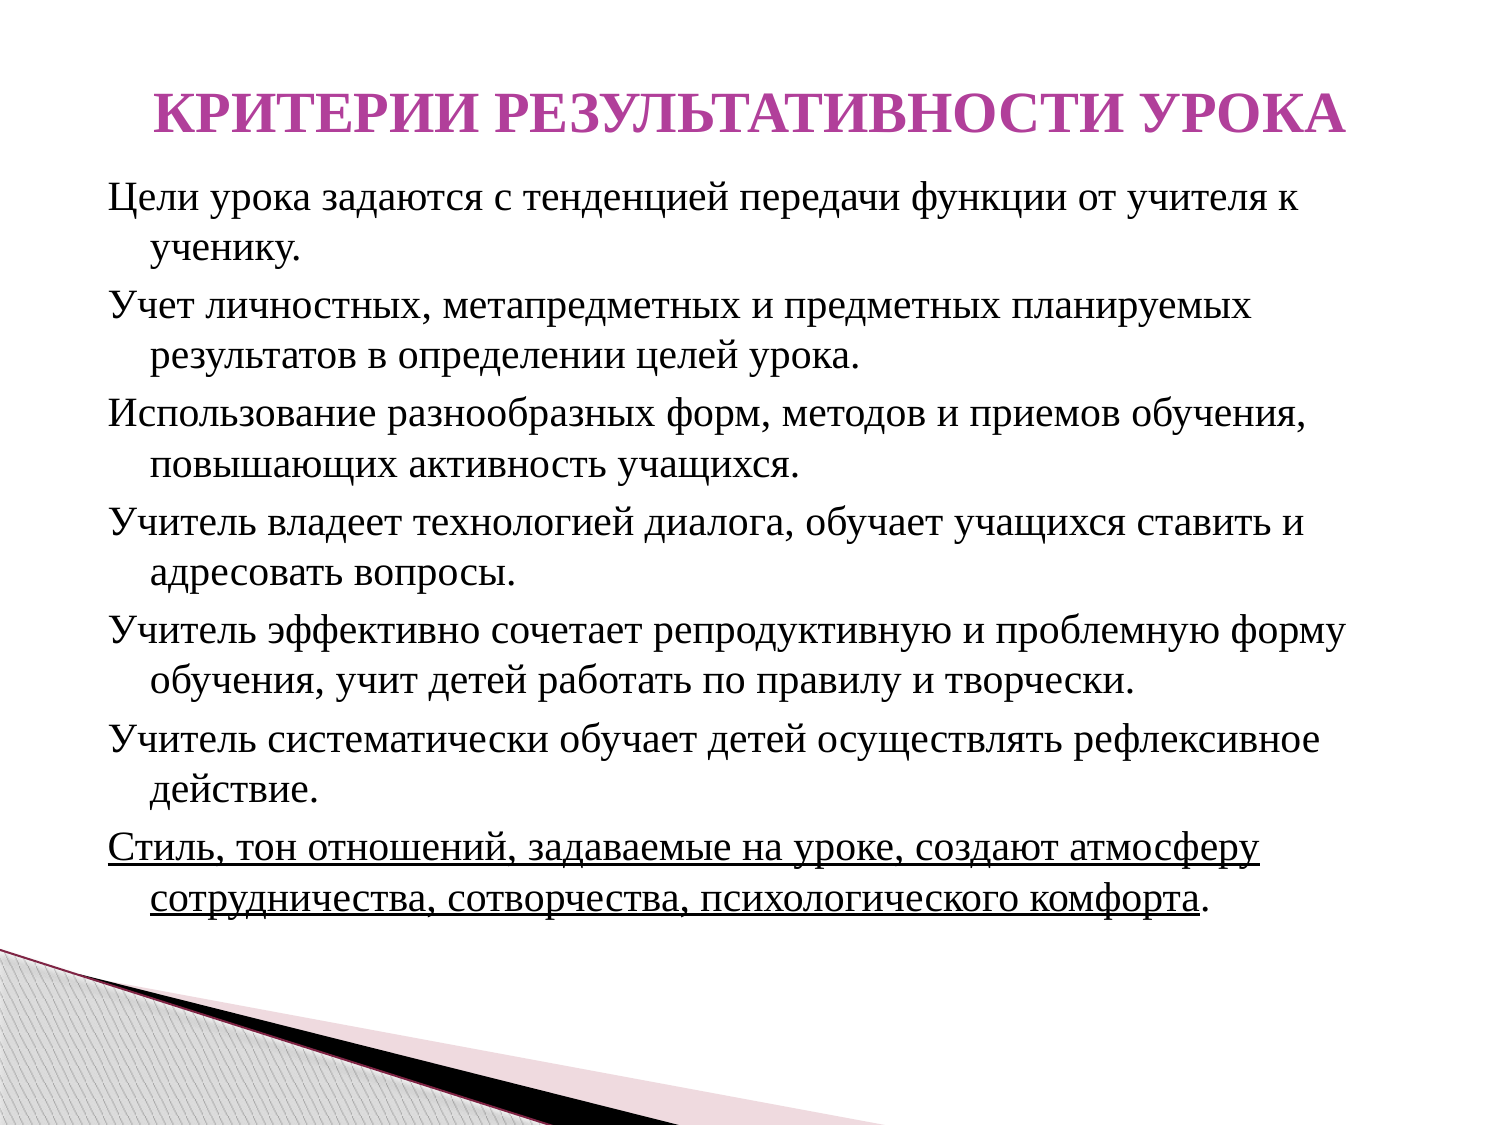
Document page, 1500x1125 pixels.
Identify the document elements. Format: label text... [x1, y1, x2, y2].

list Цели урока задаются с тенденцией передачи функции от учителя к ученику. Учет личностных, метапредметных и предметных планируемых результатов в определении целей урока. Использование разнообразных форм, методов и приемов обучения, повышающих активность учащихся. Учитель владеет технологией диалога, обучает учащихся ставить и адресовать вопросы. Учитель эффективно сочетает репродуктивную и проблемную форму обучения, учит детей работать по правилу и творчески. Учитель систематически обучает детей осуществлять рефлексивное действие. Стиль, тон отношений, задаваемые на уроке, создают атмосферу сотрудничества, сотворчества, психологического комфорта. [75, 173, 1425, 986]
title КРИТЕРИИ РЕЗУЛЬТАТИВНОСТИ УРОКА [75, 45, 1425, 173]
